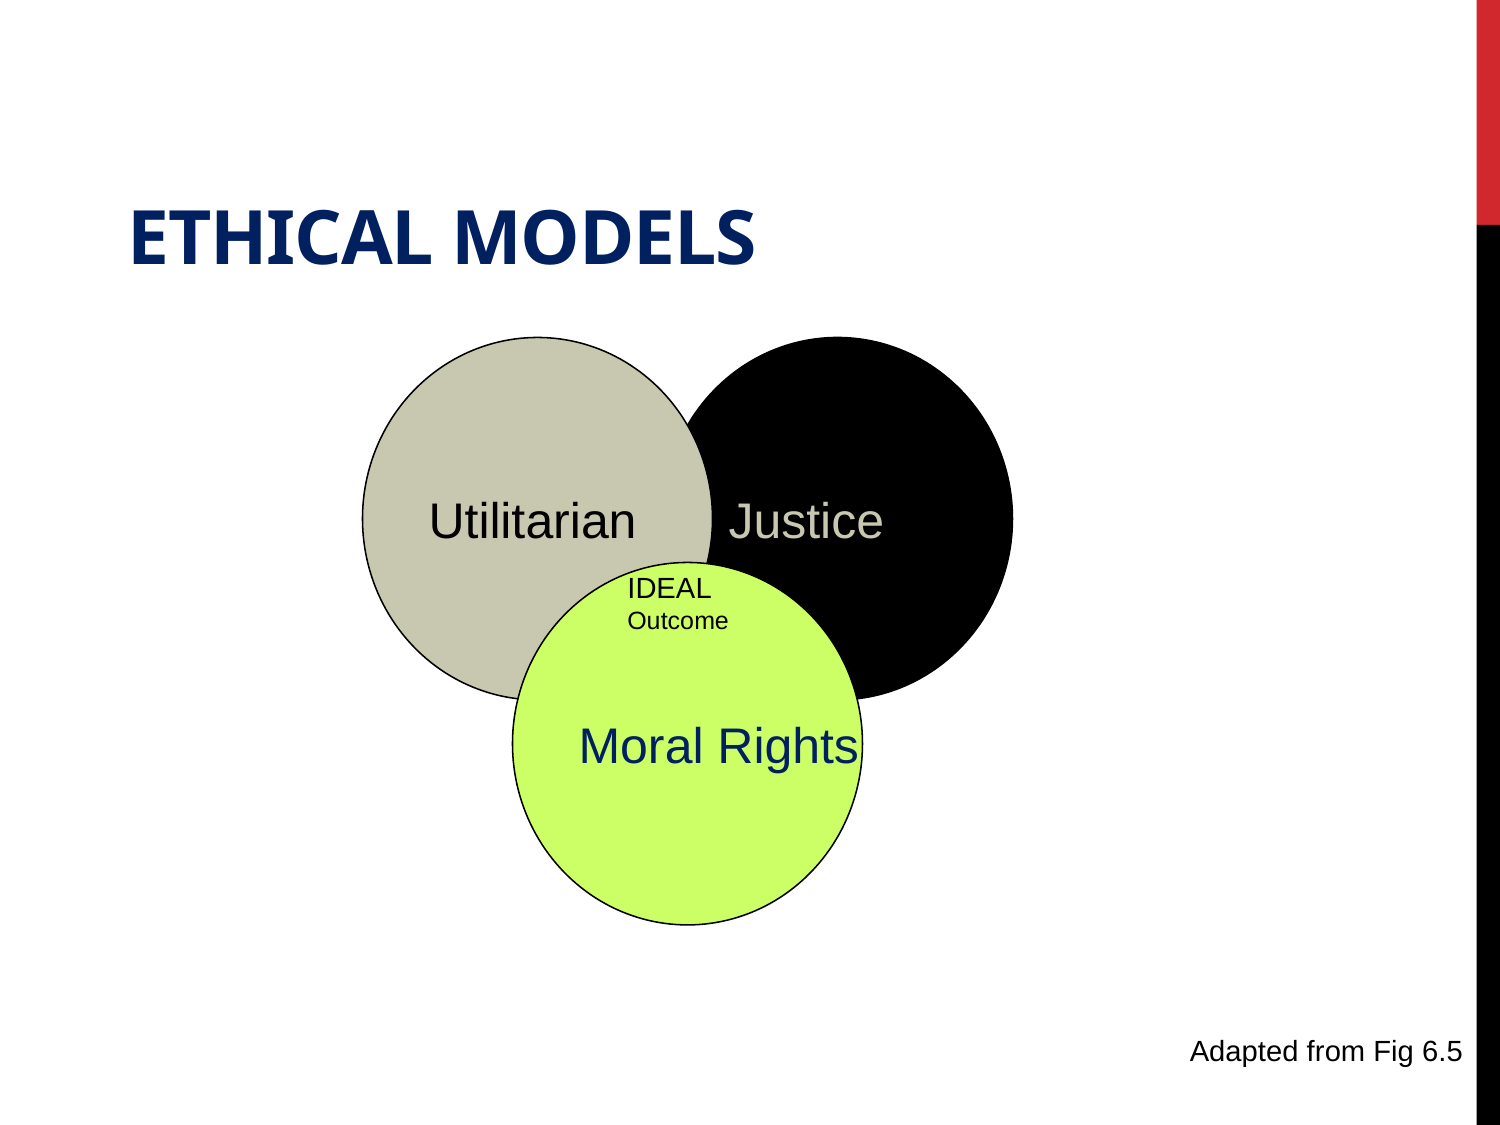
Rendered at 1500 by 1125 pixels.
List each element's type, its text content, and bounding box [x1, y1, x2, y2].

text_box Utilitarian [362, 337, 713, 699]
text_box Justice [688, 337, 1013, 699]
text_box Moral Rights [512, 580, 863, 925]
title Ethical Models [112, 99, 1388, 288]
text_box IDEAL Outcome [612, 562, 763, 643]
text_box Adapted from Fig 6.5 [1175, 1024, 1500, 1075]
